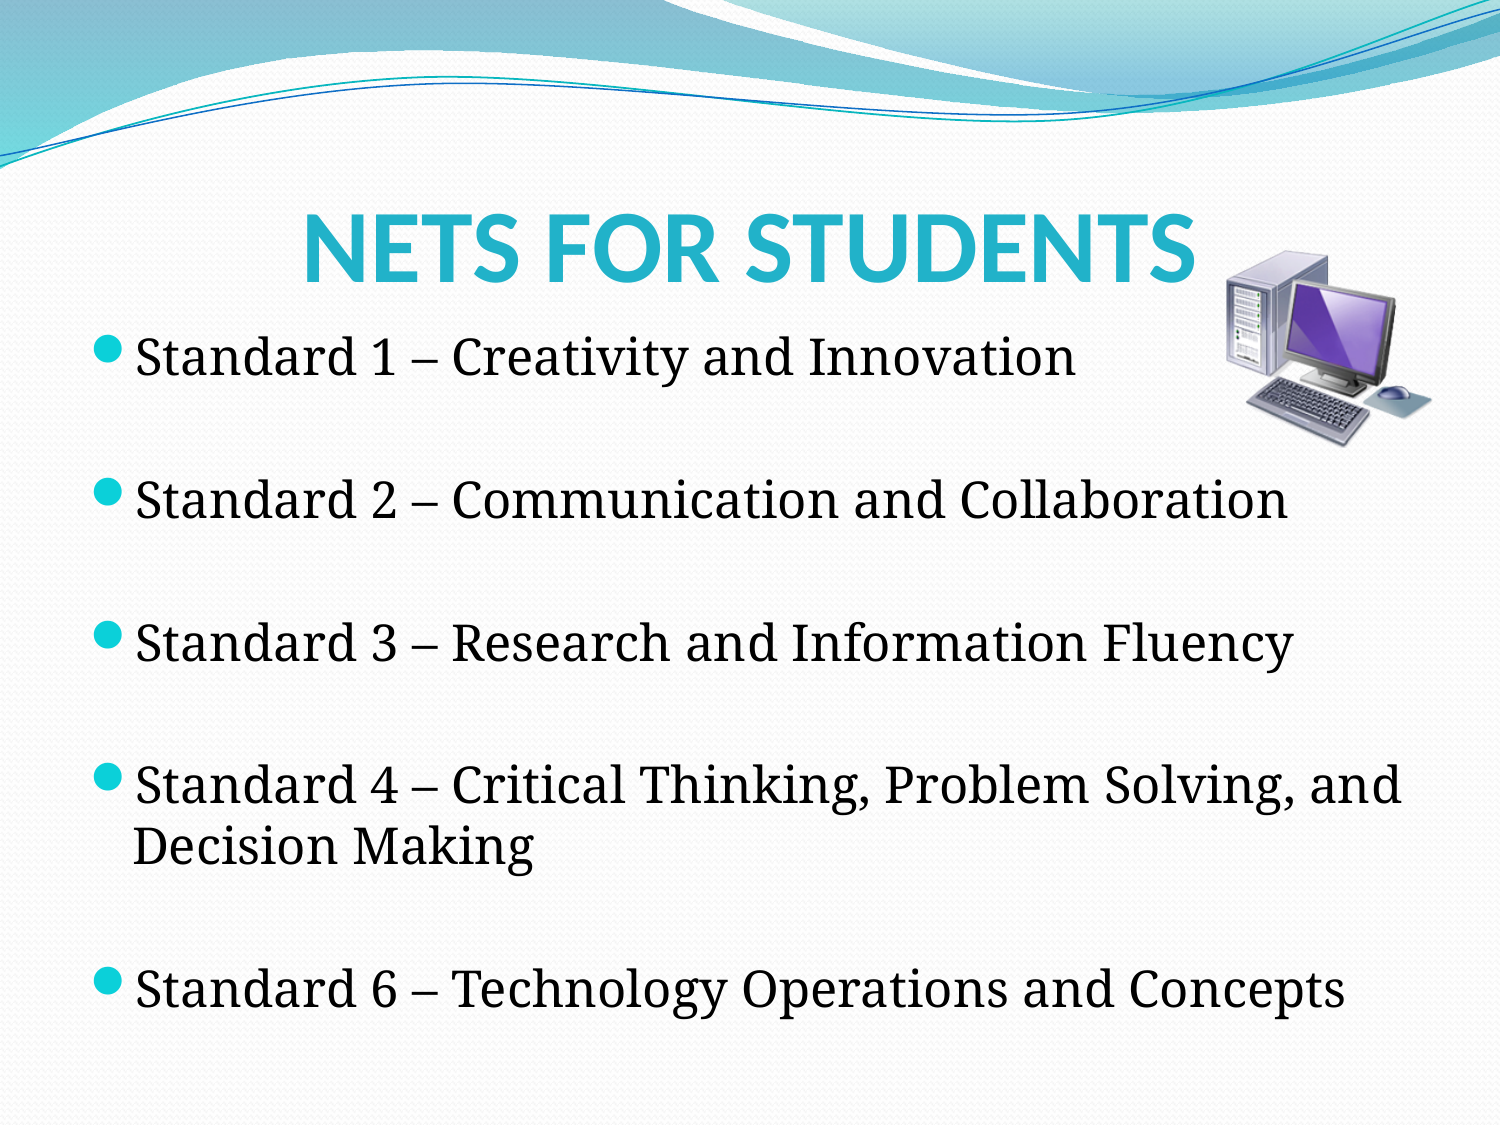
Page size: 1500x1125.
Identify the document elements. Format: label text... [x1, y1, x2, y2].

picture [1224, 237, 1436, 448]
list Standard 1 – Creativity and Innovation Standard 2 – Communication and Collaboration Standard 3 – Research and Information Fluency Standard 4 – Critical Thinking, Problem Solving, and Decision Making Standard 6 – Technology Operations and Concepts [75, 317, 1425, 1038]
title NETS FOR STUDENTS [75, 115, 1425, 303]
